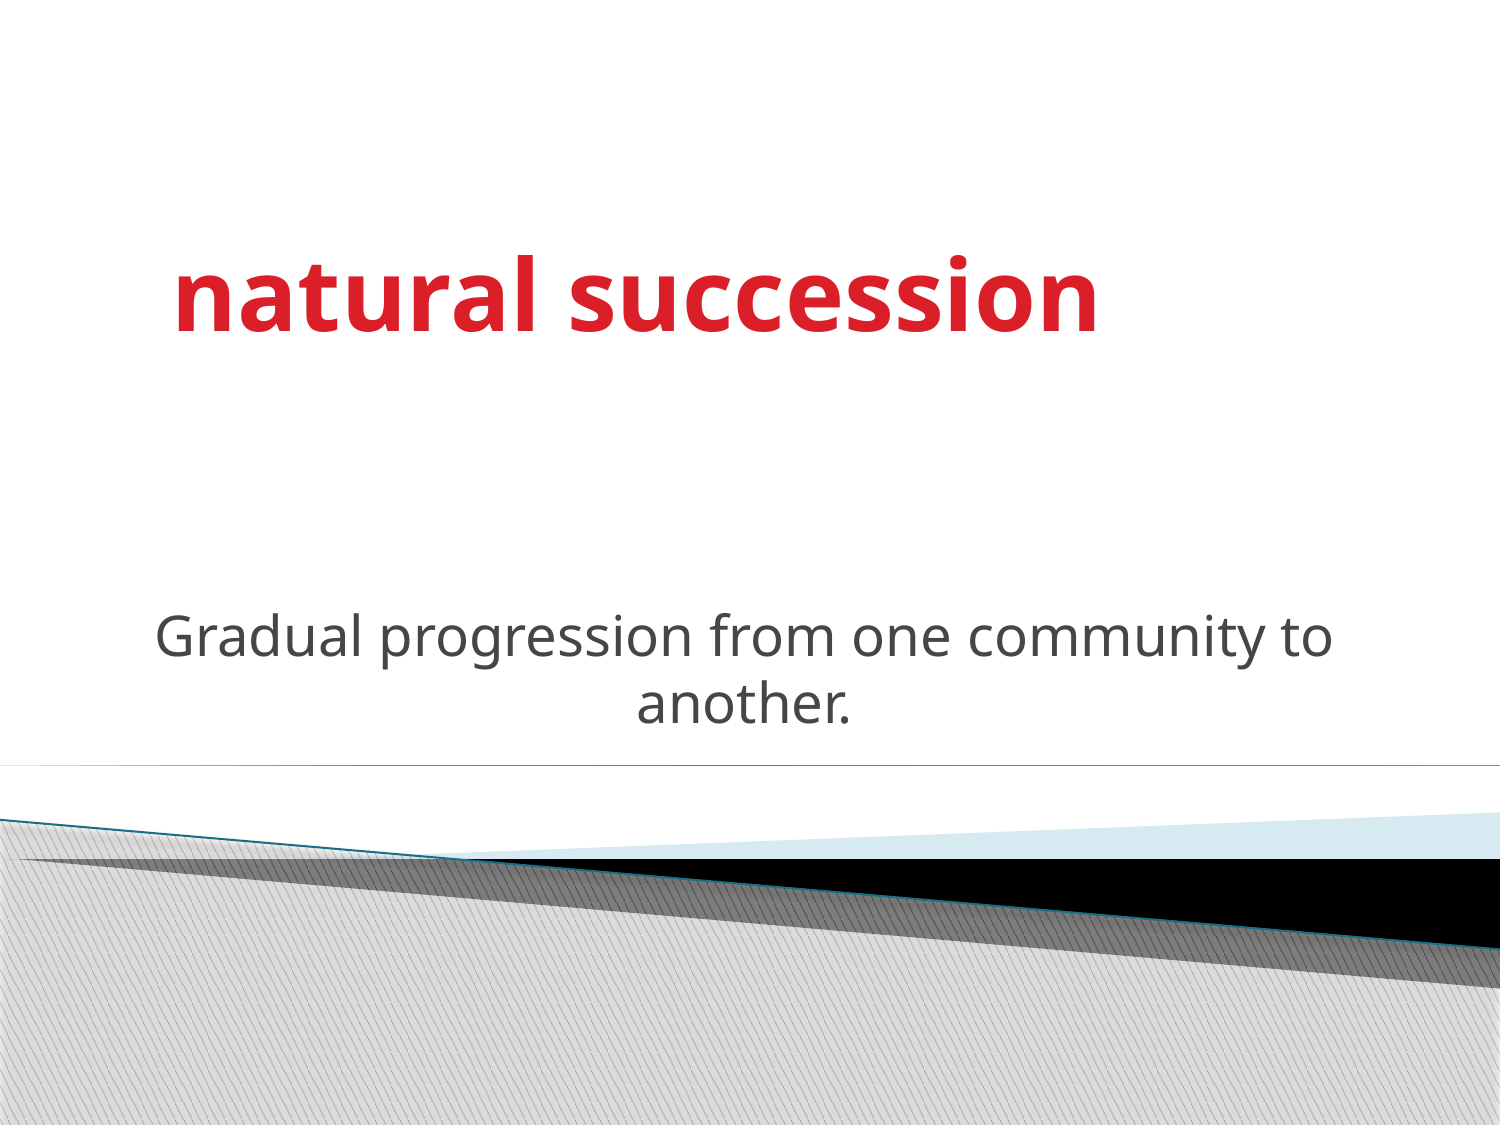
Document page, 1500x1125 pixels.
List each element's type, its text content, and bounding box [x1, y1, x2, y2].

title natural succession [0, 58, 1275, 359]
picture [5, 859, 1500, 989]
subtitle Gradual progression from one community to another. [112, 592, 1388, 790]
